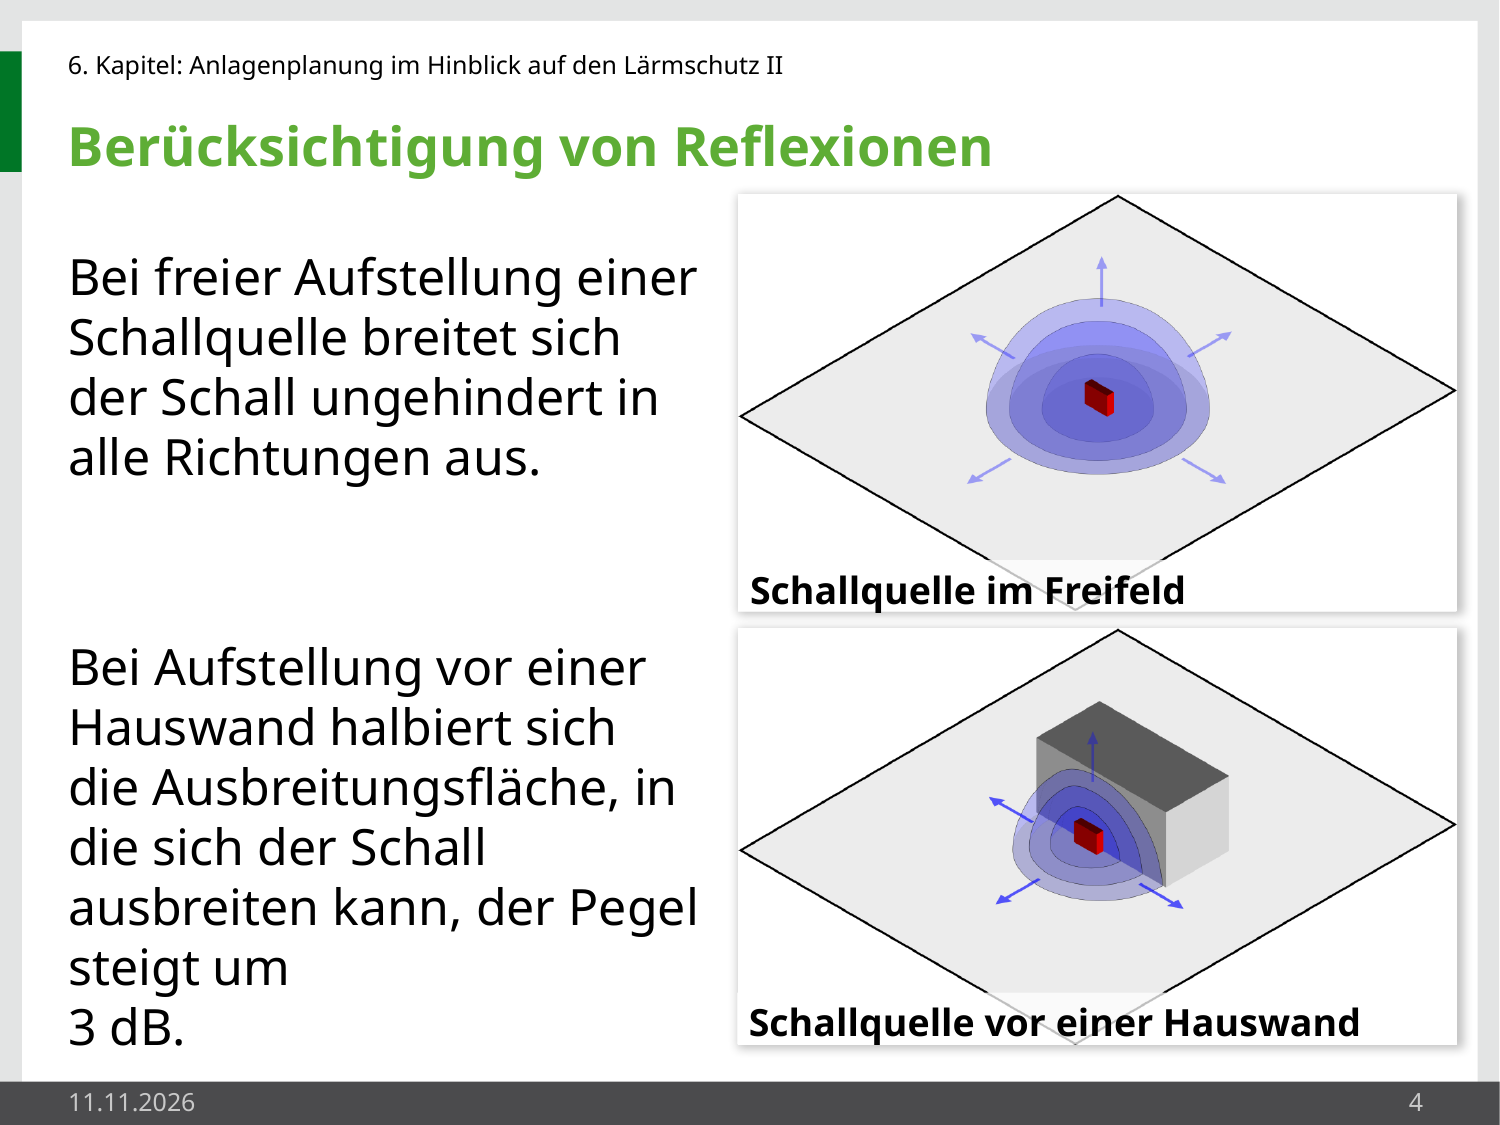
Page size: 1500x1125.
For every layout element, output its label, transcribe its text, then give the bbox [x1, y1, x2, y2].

slide_number 4 [1331, 1082, 1423, 1125]
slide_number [68, 1082, 231, 1125]
picture [737, 628, 1457, 1046]
title Berücksichtigung von Reflexionen [67, 77, 1427, 178]
list Bei freier Aufstellung einer Schallquelle breitet sich der Schall ungehindert in alle Richtungen aus. Bei Aufstellung vor einer Hauswand halbiert sich die Ausbreitungsfläche, in die sich der Schall ausbreiten kann, der Pegel steigt um 3 dB. [68, 245, 703, 1047]
picture [737, 194, 1457, 611]
